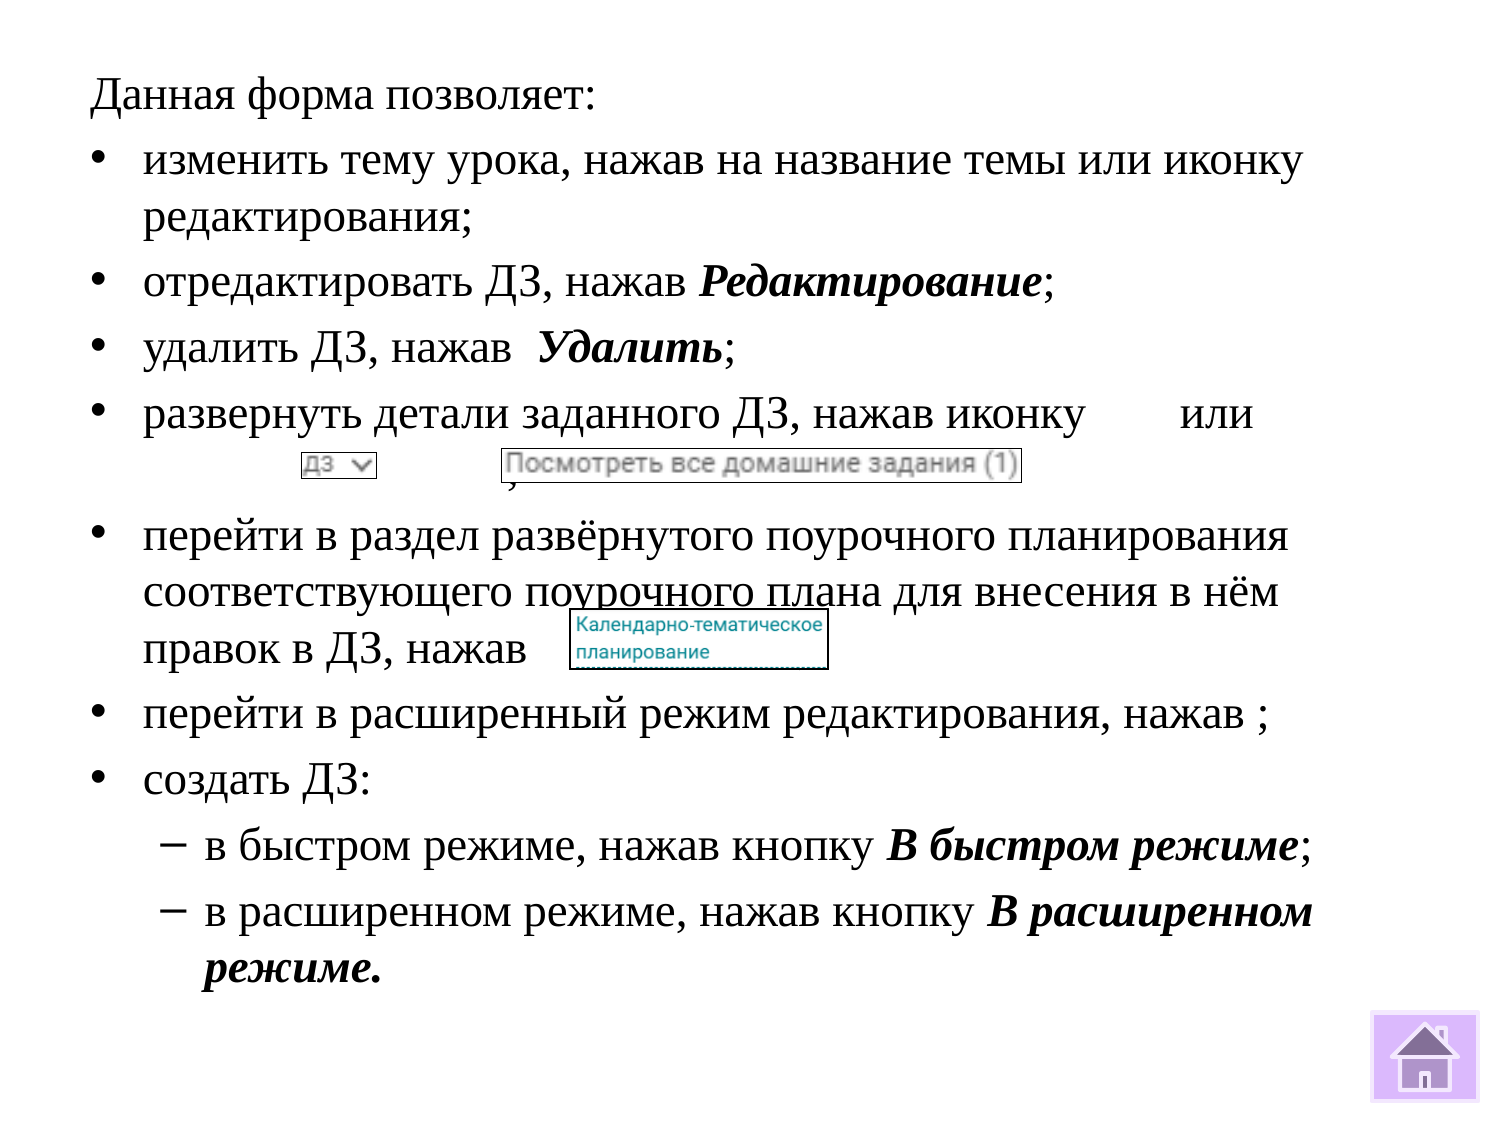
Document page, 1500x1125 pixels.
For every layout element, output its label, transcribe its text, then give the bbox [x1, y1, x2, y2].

picture [570, 609, 828, 669]
list Данная форма позволяет: изменить тему урока, нажав на название темы или иконку редактирования; отредактировать ДЗ, нажав Редактирование; удалить ДЗ, нажав Удалить; развернуть детали заданного ДЗ, нажав иконку или ; перейти в раздел развёрнутого поурочного планирования соответствующего поурочного плана для внесения в нём правок в ДЗ, нажав ; перейти в расширенный режим редактирования, нажав ; создать ДЗ: в быстром режиме, нажав кнопку В быстром режиме; в расширенном режиме, нажав кнопку В расширенном режиме. [75, 54, 1425, 1005]
picture [501, 447, 1022, 484]
text_box [1370, 1010, 1480, 1103]
picture [300, 451, 378, 480]
